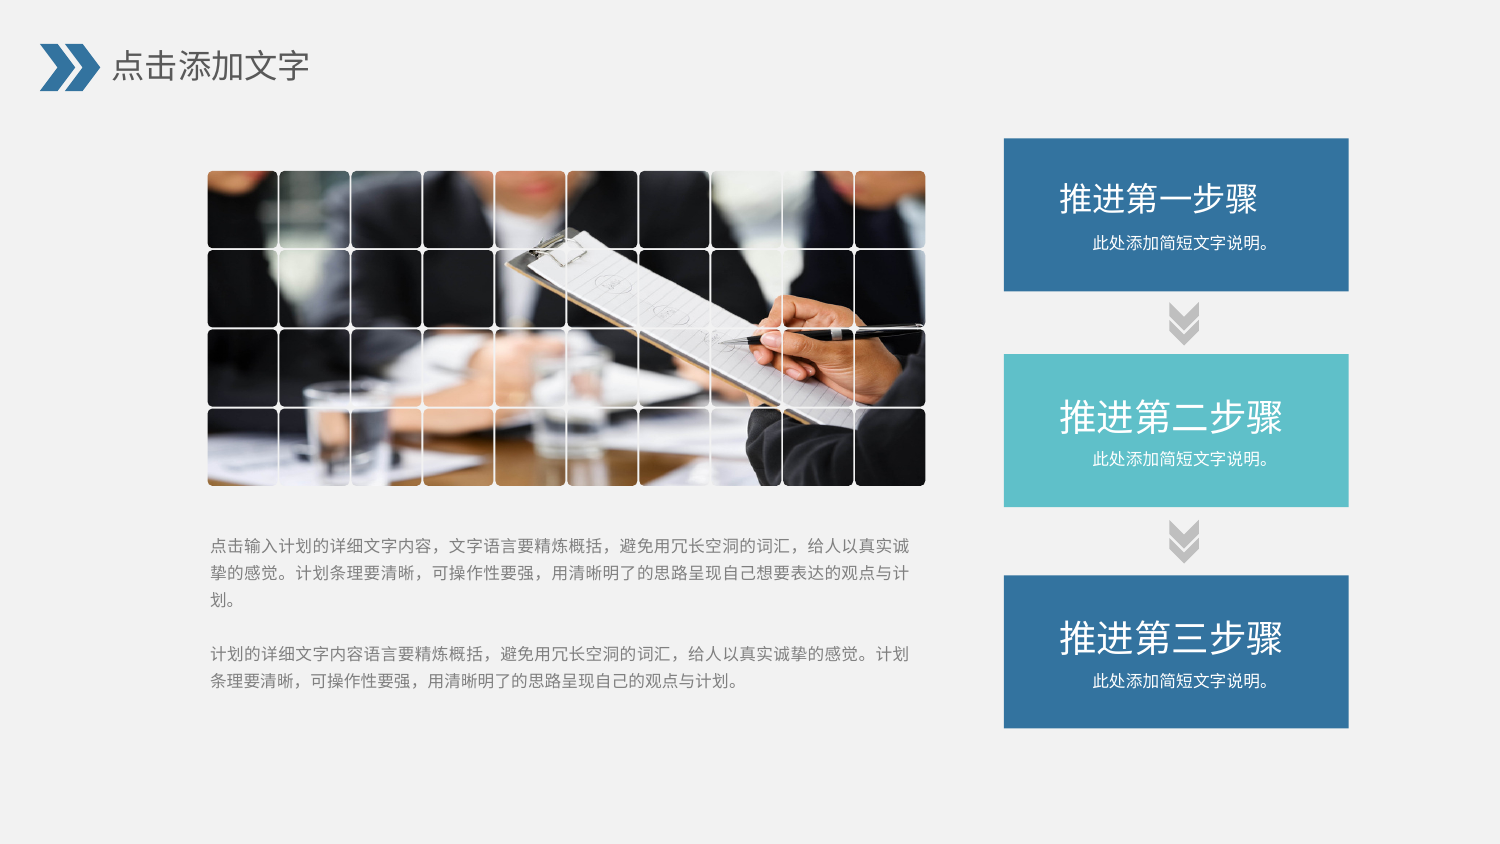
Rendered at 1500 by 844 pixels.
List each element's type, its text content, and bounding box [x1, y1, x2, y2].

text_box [1003, 575, 1349, 729]
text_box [1003, 138, 1349, 292]
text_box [1160, 301, 1208, 333]
text_box 点击输入计划的详细文字内容，文字语言要精炼概括，避免用冗长空洞的词汇，给人以真实诚挚的感觉。计划条理要清晰，可操作性要强，用清晰明了的思路呈现自己想要表达的观点与计划。 计划的详细文字内容语言要精炼概括，避免用冗长空洞的词汇，给人以真实诚挚的感觉。计划条理要清晰，可操作性要强，用清晰明了的思路呈现自己的观点与计划。 [194, 520, 926, 699]
text_box [205, 168, 928, 488]
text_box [1003, 353, 1349, 508]
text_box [1160, 519, 1208, 551]
